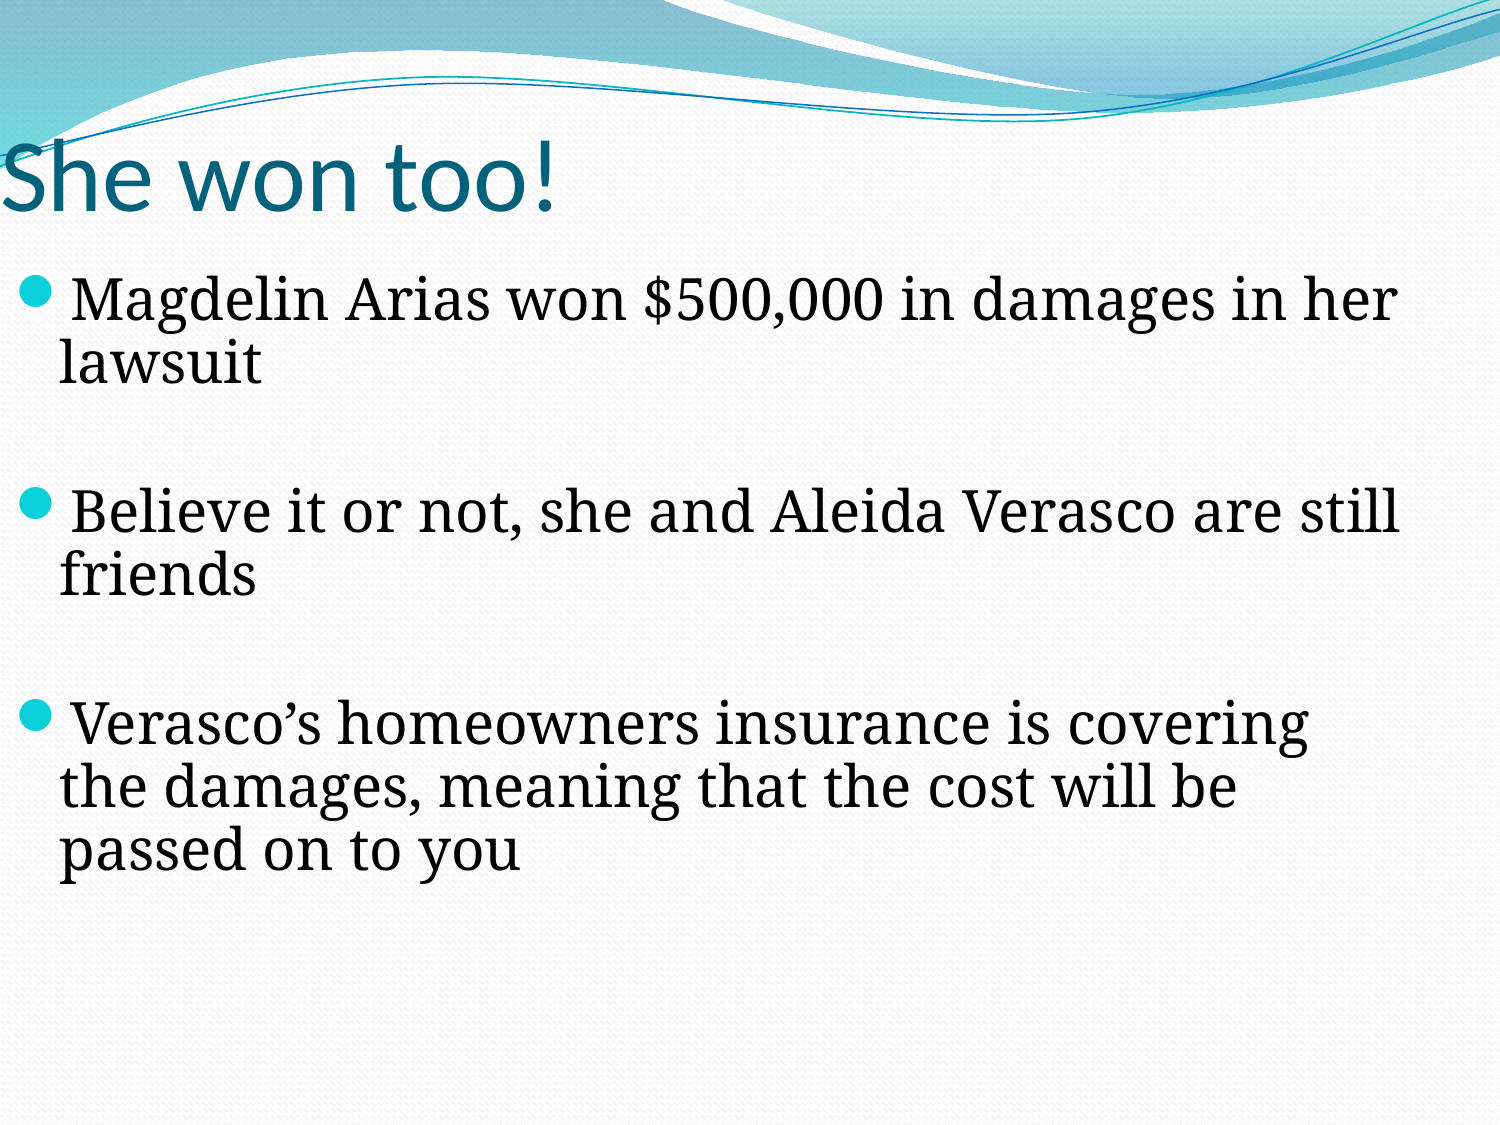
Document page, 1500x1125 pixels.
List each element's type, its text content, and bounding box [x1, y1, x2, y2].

list Magdelin Arias won $500,000 in damages in her lawsuit Believe it or not, she and Aleida Verasco are still friends Verasco’s homeowners insurance is covering the damages, meaning that the cost will be passed on to you [0, 262, 1425, 1005]
title She won too! [0, 45, 1350, 233]
